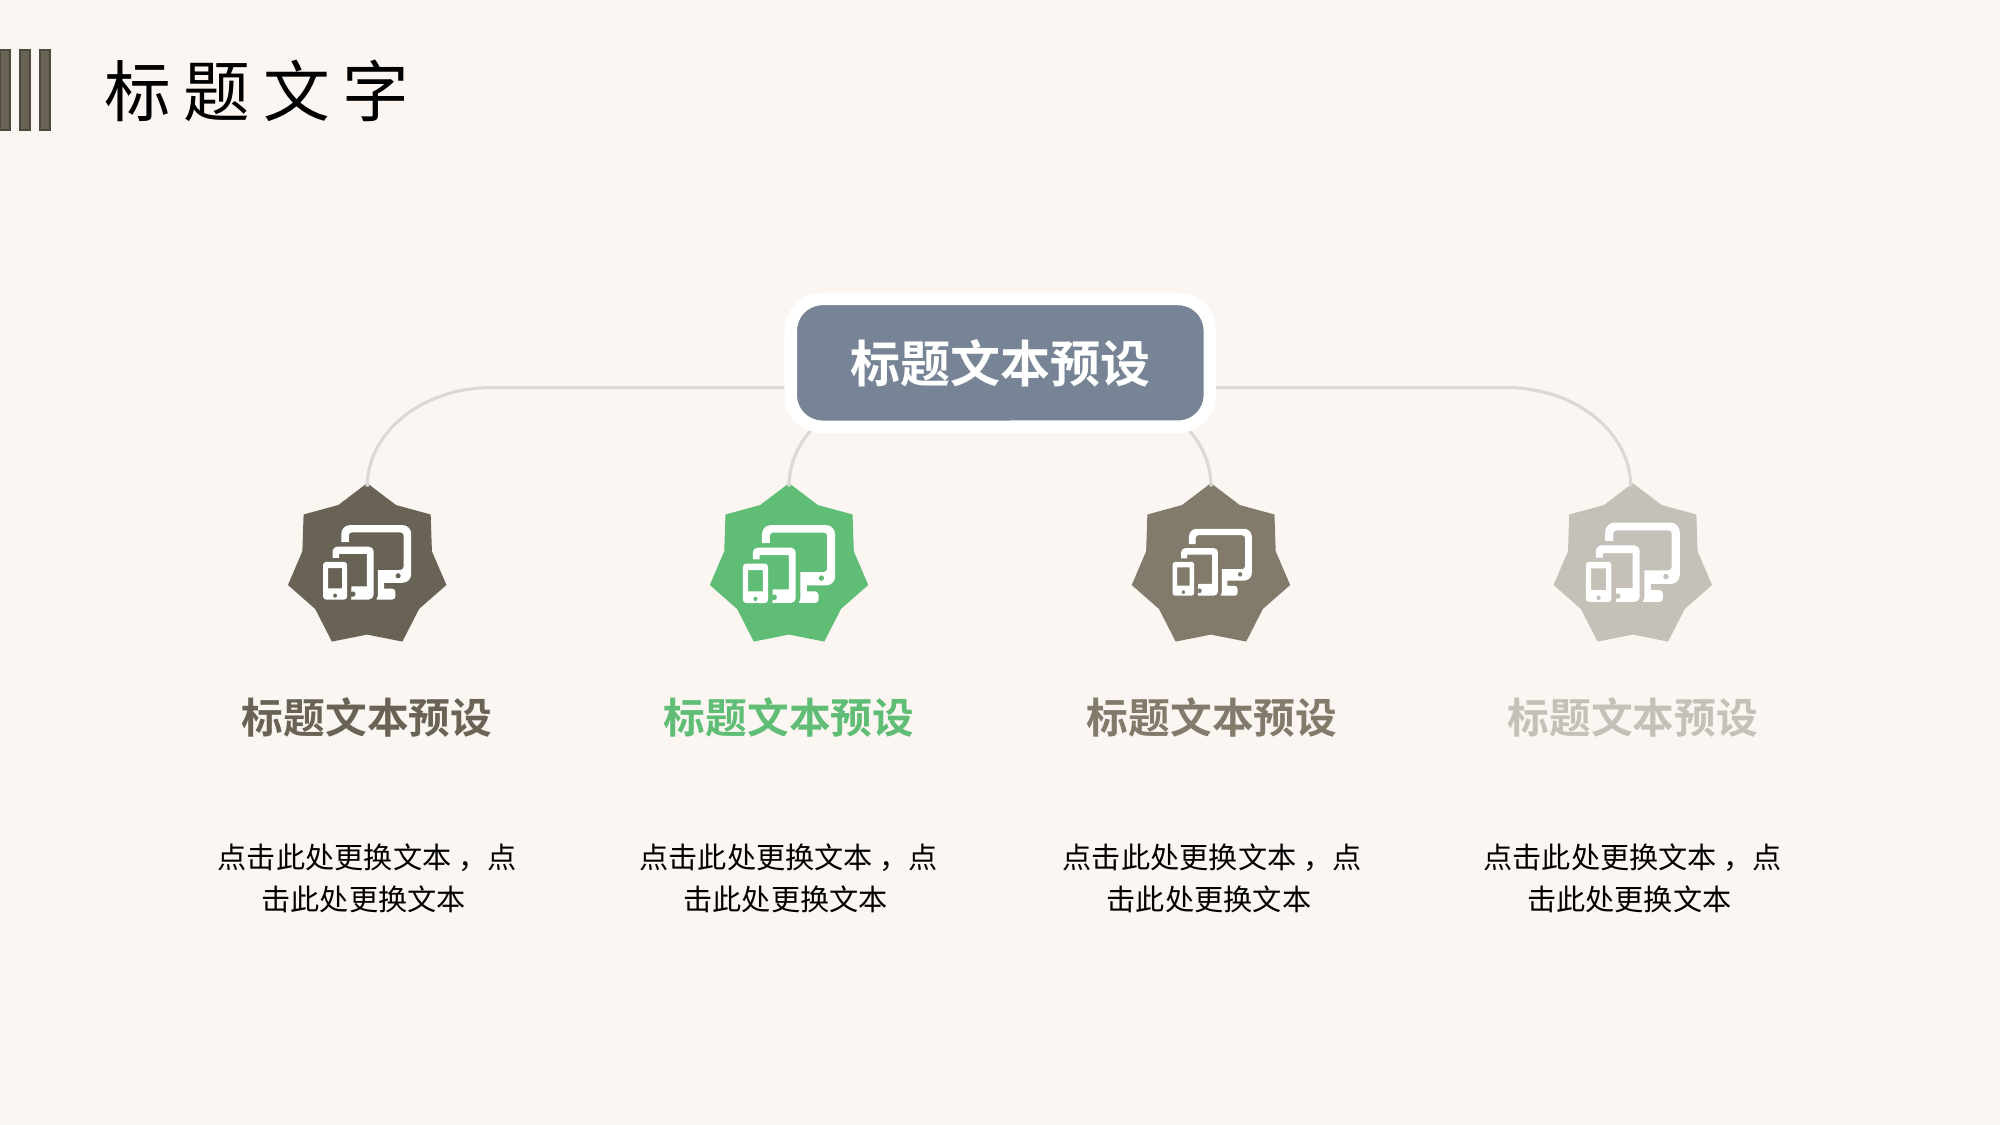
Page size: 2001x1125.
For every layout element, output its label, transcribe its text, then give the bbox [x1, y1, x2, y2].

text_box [216, 298, 1784, 922]
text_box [0, 49, 50, 131]
text_box 标题文字 [90, 41, 530, 137]
